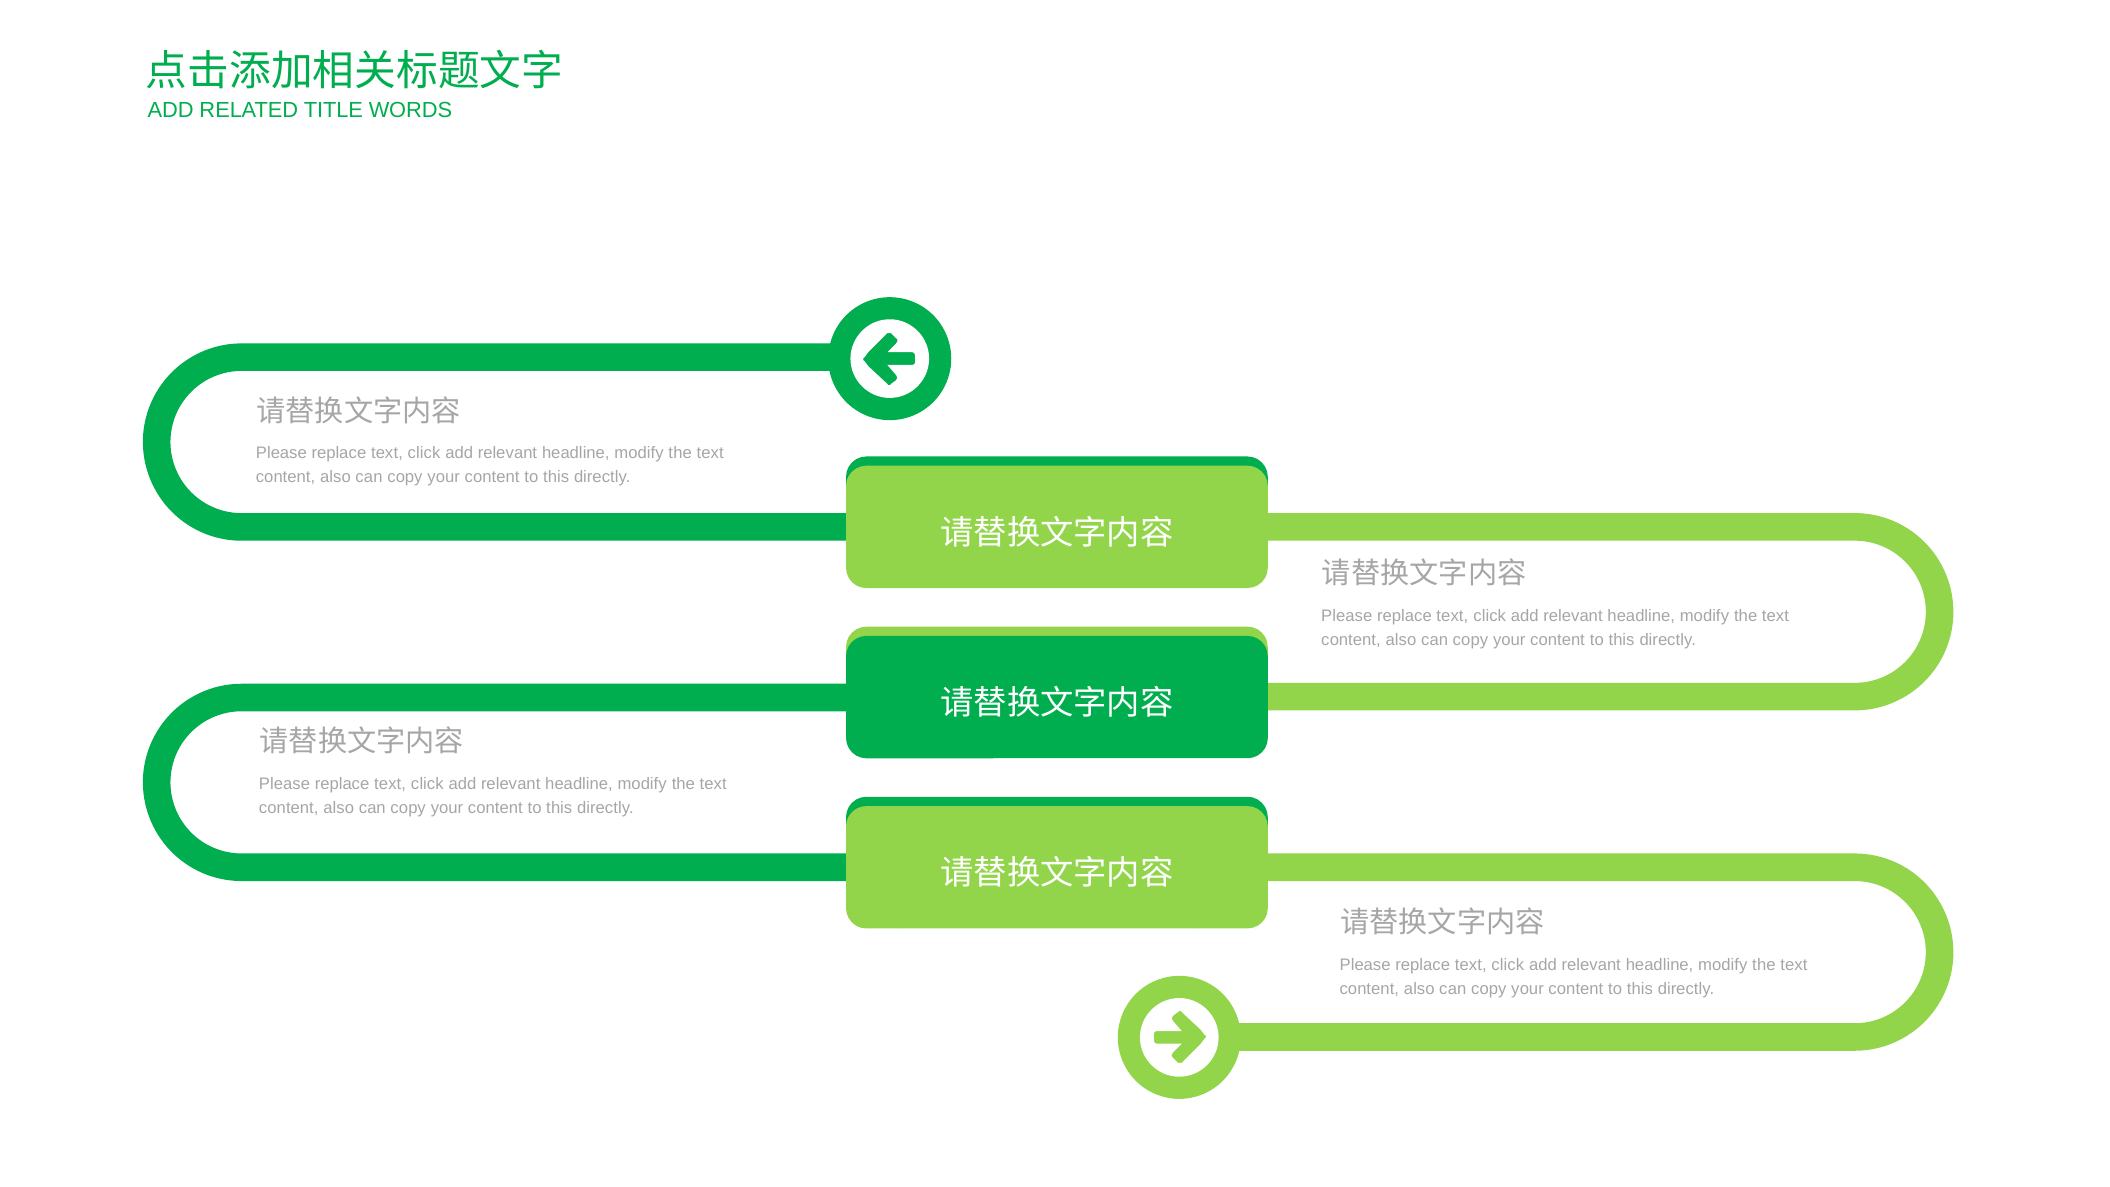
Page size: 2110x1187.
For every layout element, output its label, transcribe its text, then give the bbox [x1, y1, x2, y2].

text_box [1117, 975, 1241, 1099]
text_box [1321, 554, 1847, 647]
text_box [1268, 512, 1955, 712]
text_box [255, 392, 781, 485]
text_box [258, 722, 784, 816]
text_box [141, 682, 845, 883]
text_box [1339, 903, 1865, 996]
text_box 点击添加相关标题文字 [145, 43, 564, 95]
text_box ADD RELATED TITLE WORDS [147, 96, 453, 123]
text_box [141, 342, 845, 542]
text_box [845, 796, 1268, 929]
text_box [828, 297, 952, 421]
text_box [845, 456, 1268, 589]
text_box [845, 626, 1268, 759]
text_box [1241, 852, 1955, 1052]
